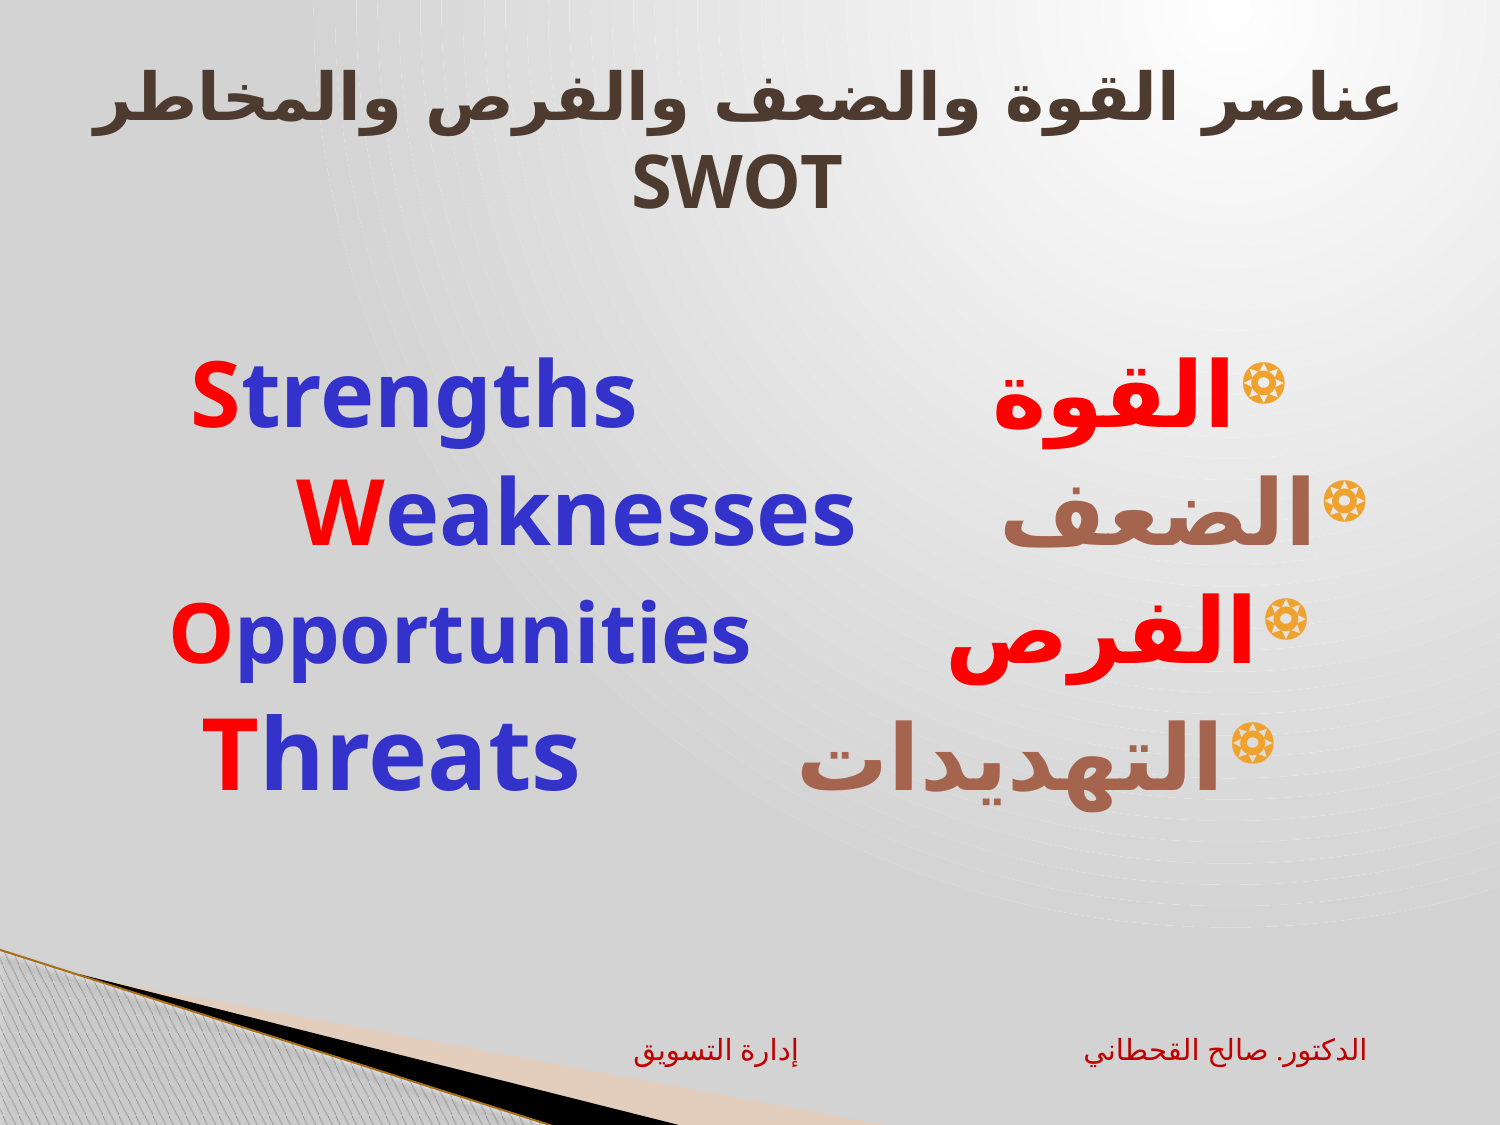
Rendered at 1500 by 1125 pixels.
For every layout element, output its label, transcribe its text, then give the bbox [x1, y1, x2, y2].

list القوة Strengths الضعف Weaknesses الفرص Opportunities التهديدات Threats [75, 328, 1425, 986]
title عناصر القوة والضعف والفرص والمخاطر SWOT [75, 45, 1425, 233]
footer إدارة التسويق الدكتور. صالح القحطاني [585, 1042, 1383, 1103]
